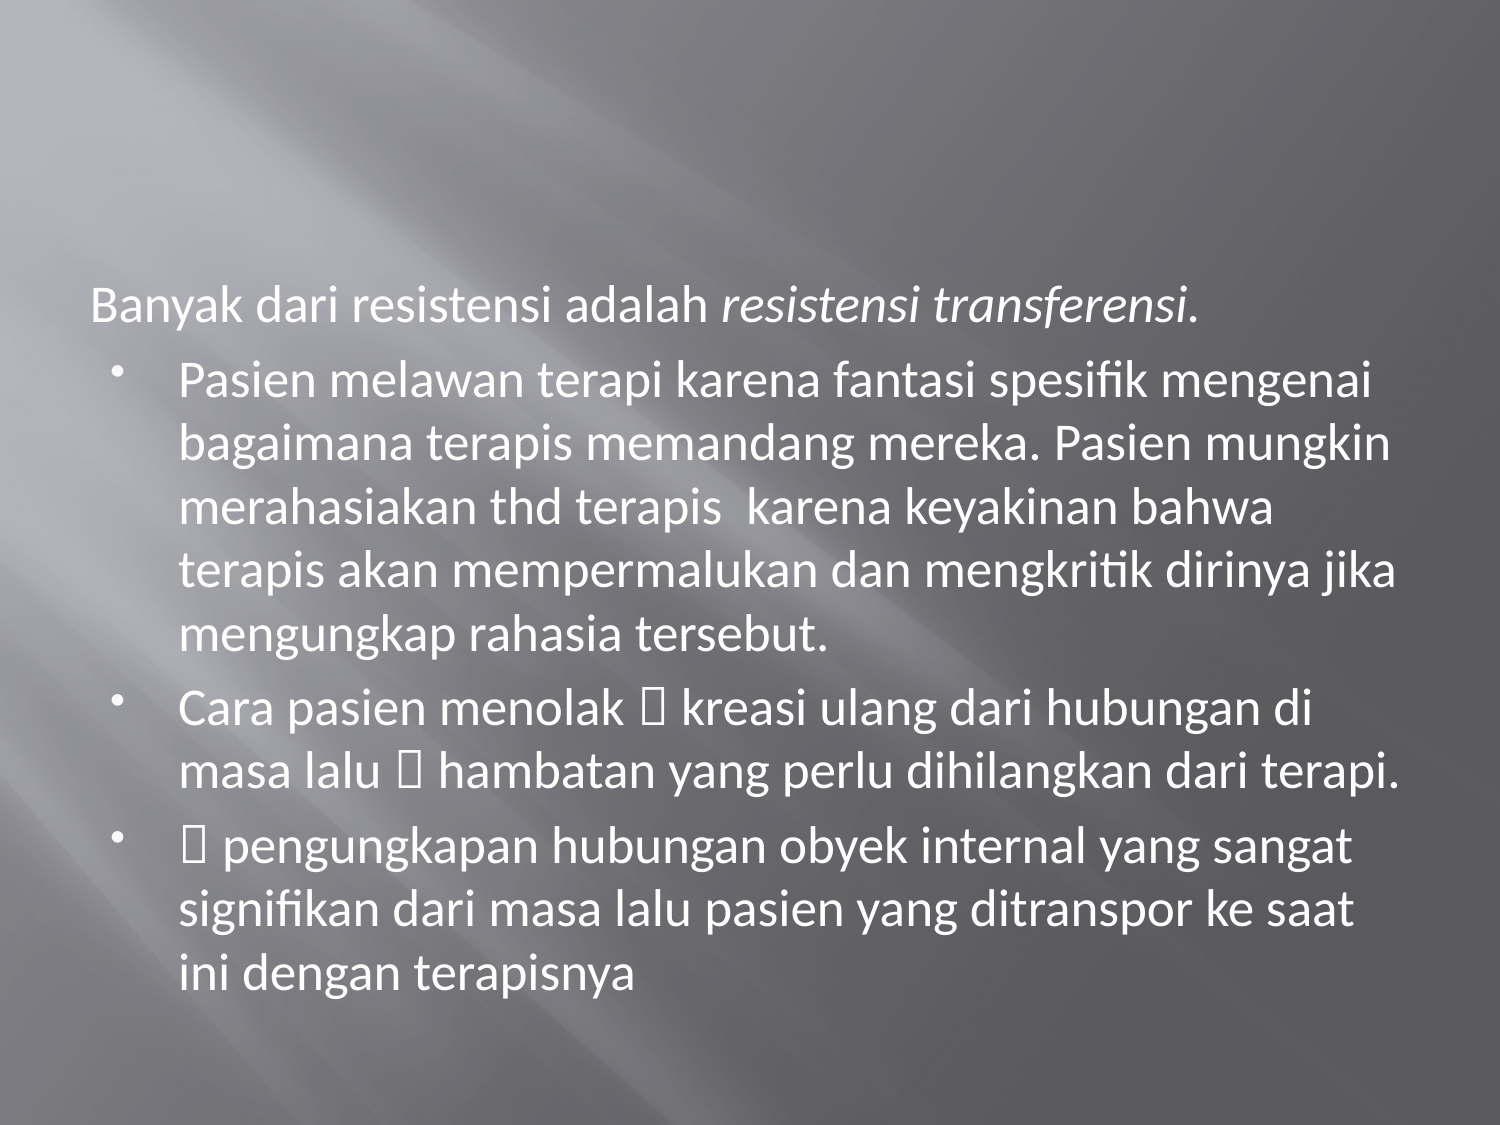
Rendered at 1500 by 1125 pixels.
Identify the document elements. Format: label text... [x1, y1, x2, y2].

list Banyak dari resistensi adalah resistensi transferensi. Pasien melawan terapi karena fantasi spesifik mengenai bagaimana terapis memandang mereka. Pasien mungkin merahasiakan thd terapis karena keyakinan bahwa terapis akan mempermalukan dan mengkritik dirinya jika mengungkap rahasia tersebut. Cara pasien menolak  kreasi ulang dari hubungan di masa lalu  hambatan yang perlu dihilangkan dari terapi.  pengungkapan hubungan obyek internal yang sangat signifikan dari masa lalu pasien yang ditranspor ke saat ini dengan terapisnya [75, 262, 1425, 1035]
